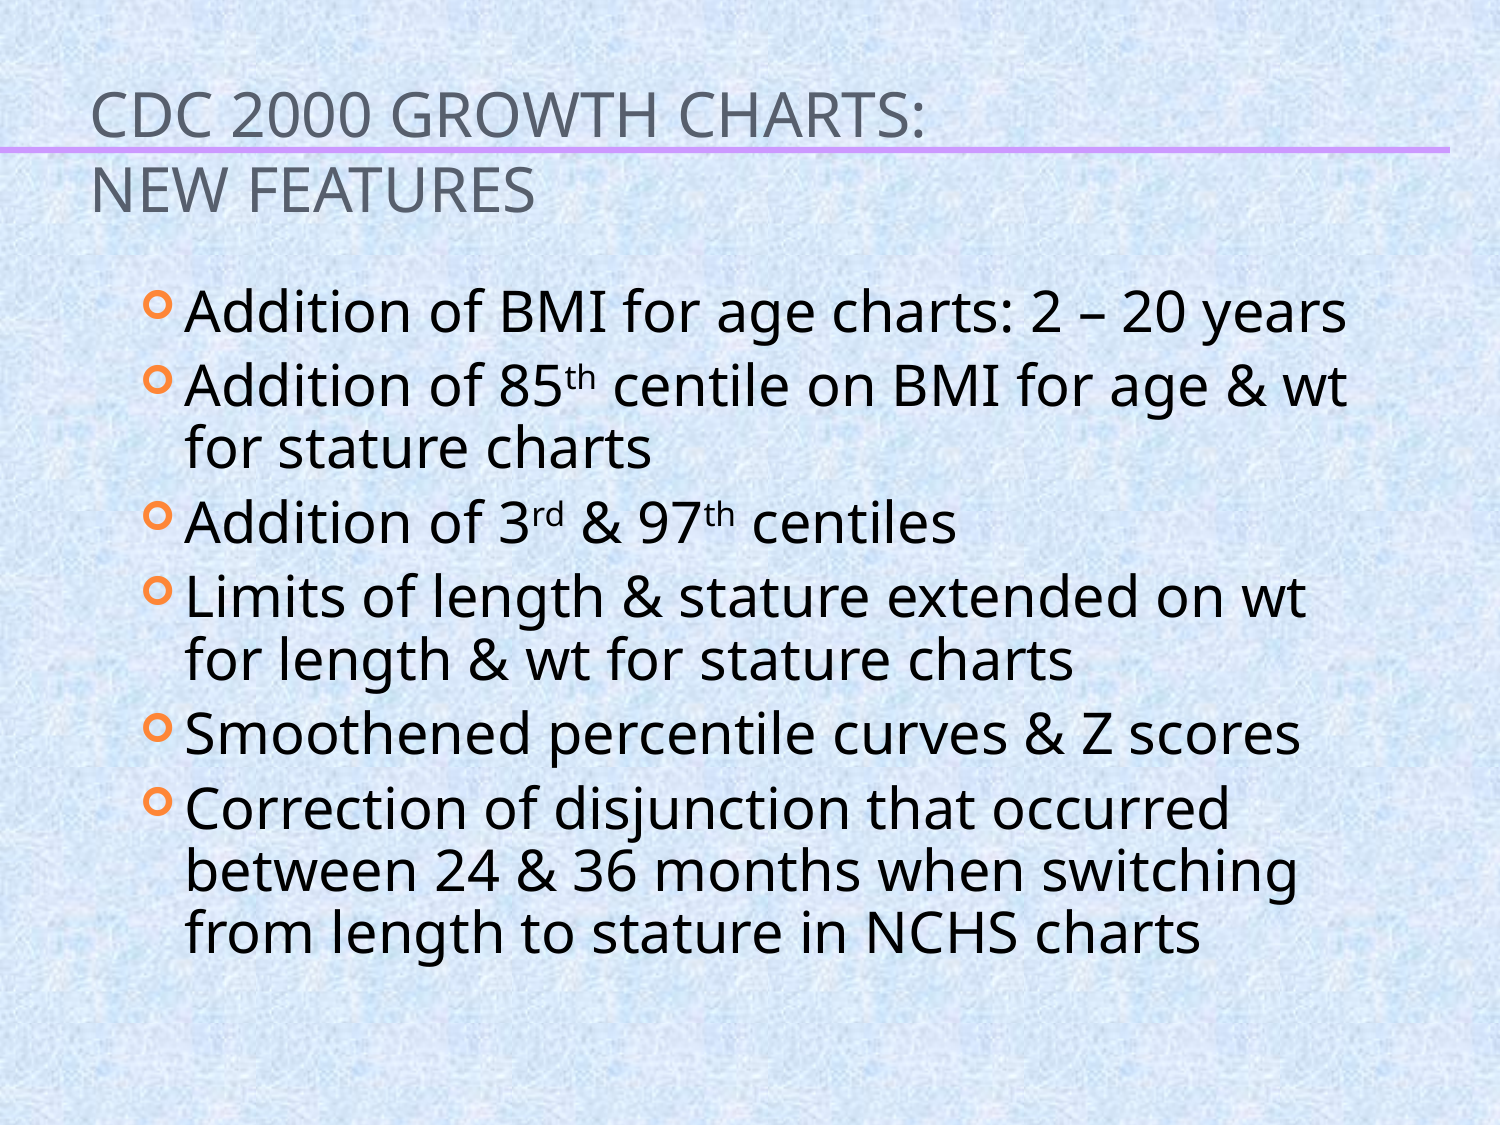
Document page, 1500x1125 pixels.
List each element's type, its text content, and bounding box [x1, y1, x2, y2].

title CDC 2000 growth charts: new features [75, 45, 1300, 150]
list Addition of BMI for age charts: 2 – 20 years Addition of 85th centile on BMI for age & wt for stature charts Addition of 3rd & 97th centiles Limits of length & stature extended on wt for length & wt for stature charts Smoothened percentile curves & Z scores Correction of disjunction that occurred between 24 & 36 months when switching from length to stature in NCHS charts [125, 275, 1400, 975]
picture [0, 0, 1500, 1125]
title CDC 2000 growth charts: new features [75, 151, 1300, 233]
